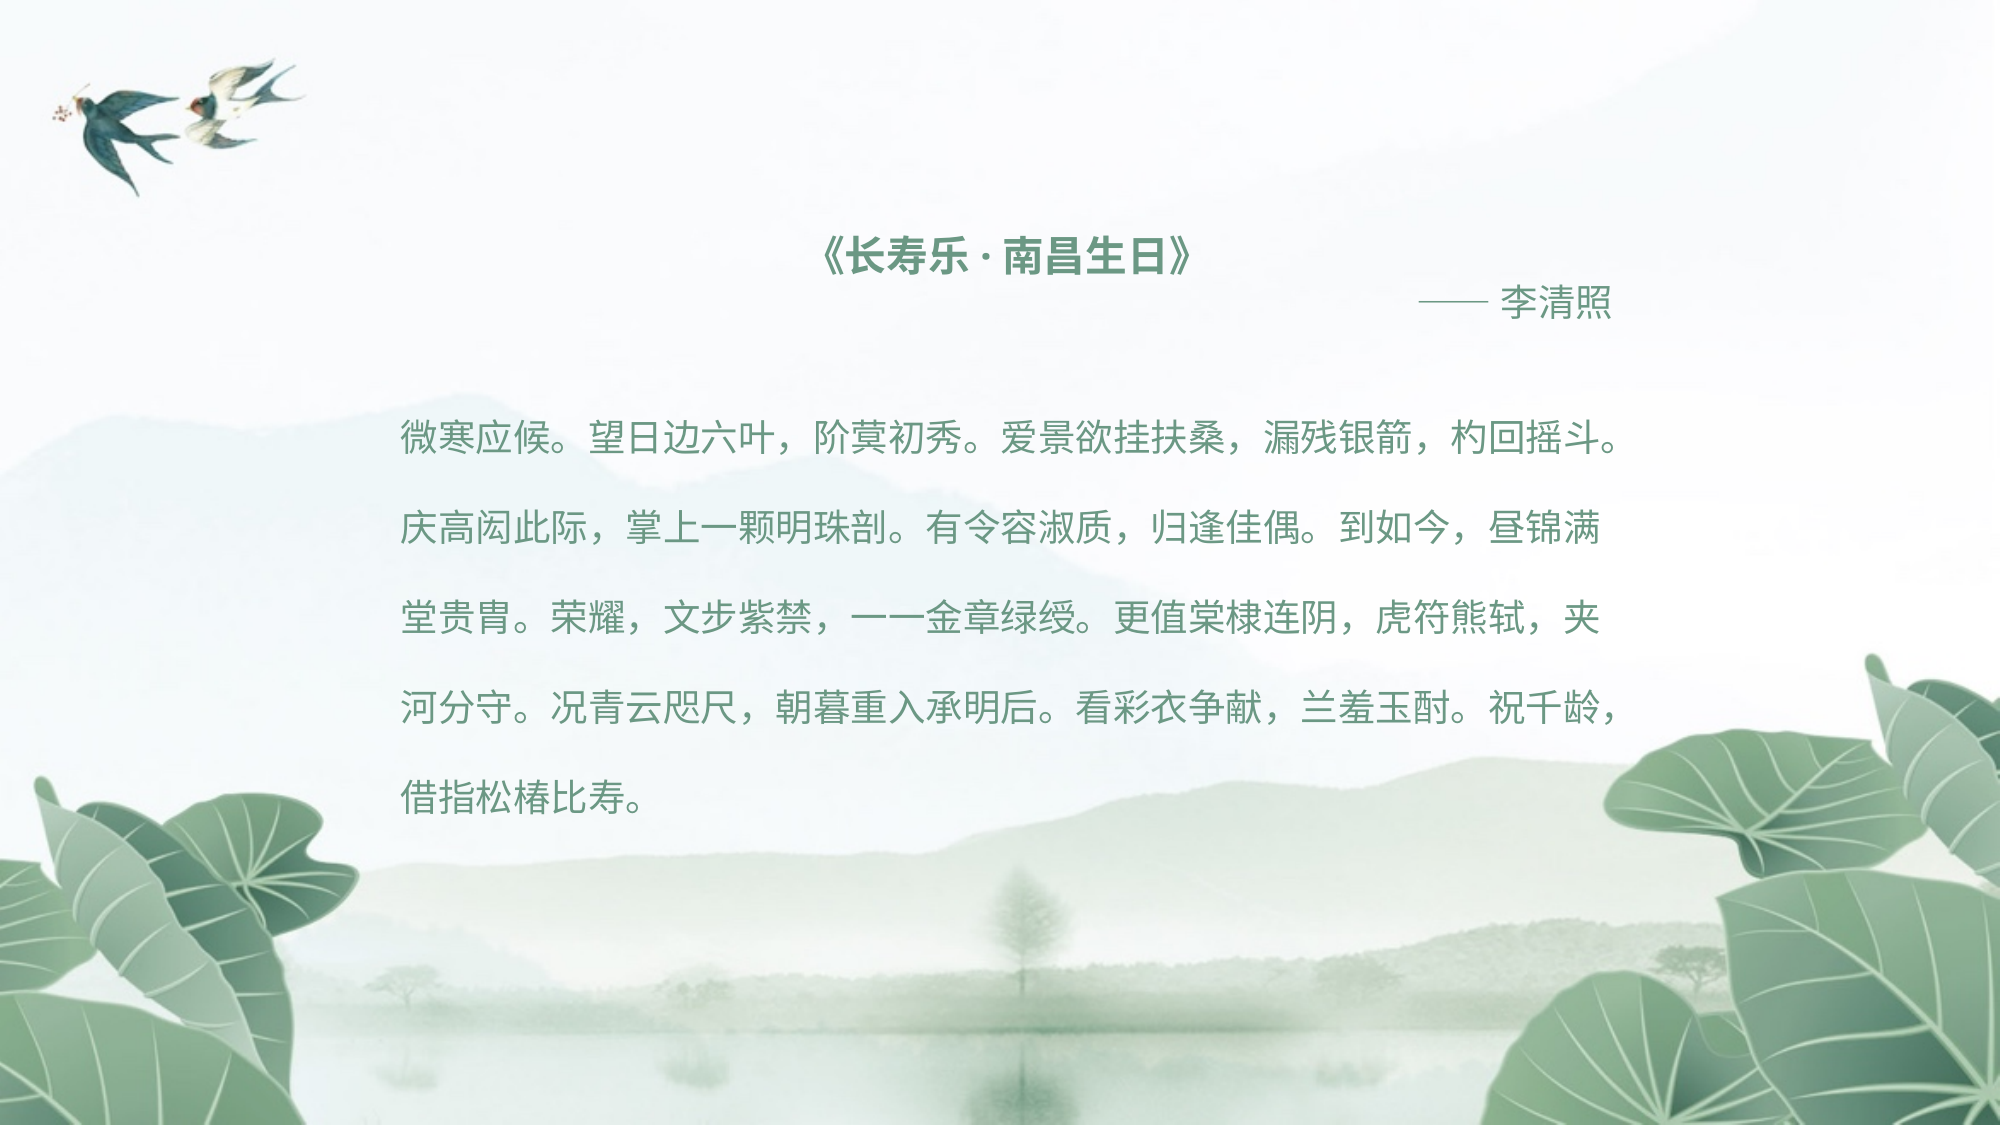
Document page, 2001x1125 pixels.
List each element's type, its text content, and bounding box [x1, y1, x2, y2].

text_box 《长寿乐·南昌生日》 ——李清照 微寒应候。望日边六叶，阶蓂初秀。爱景欲挂扶桑，漏残银箭，杓回摇斗。庆高闳此际，掌上一颗明珠剖。有令容淑质，归逢佳偶。到如今，昼锦满堂贵胄。荣耀，文步紫禁，一一金章绿绶。更值棠棣连阴，虎符熊轼，夹河分守。况青云咫尺，朝暮重入承明后。看彩衣争献，兰羞玉酎。祝千龄，借指松椿比寿。 [385, 177, 1628, 827]
picture [0, 0, 2000, 1125]
